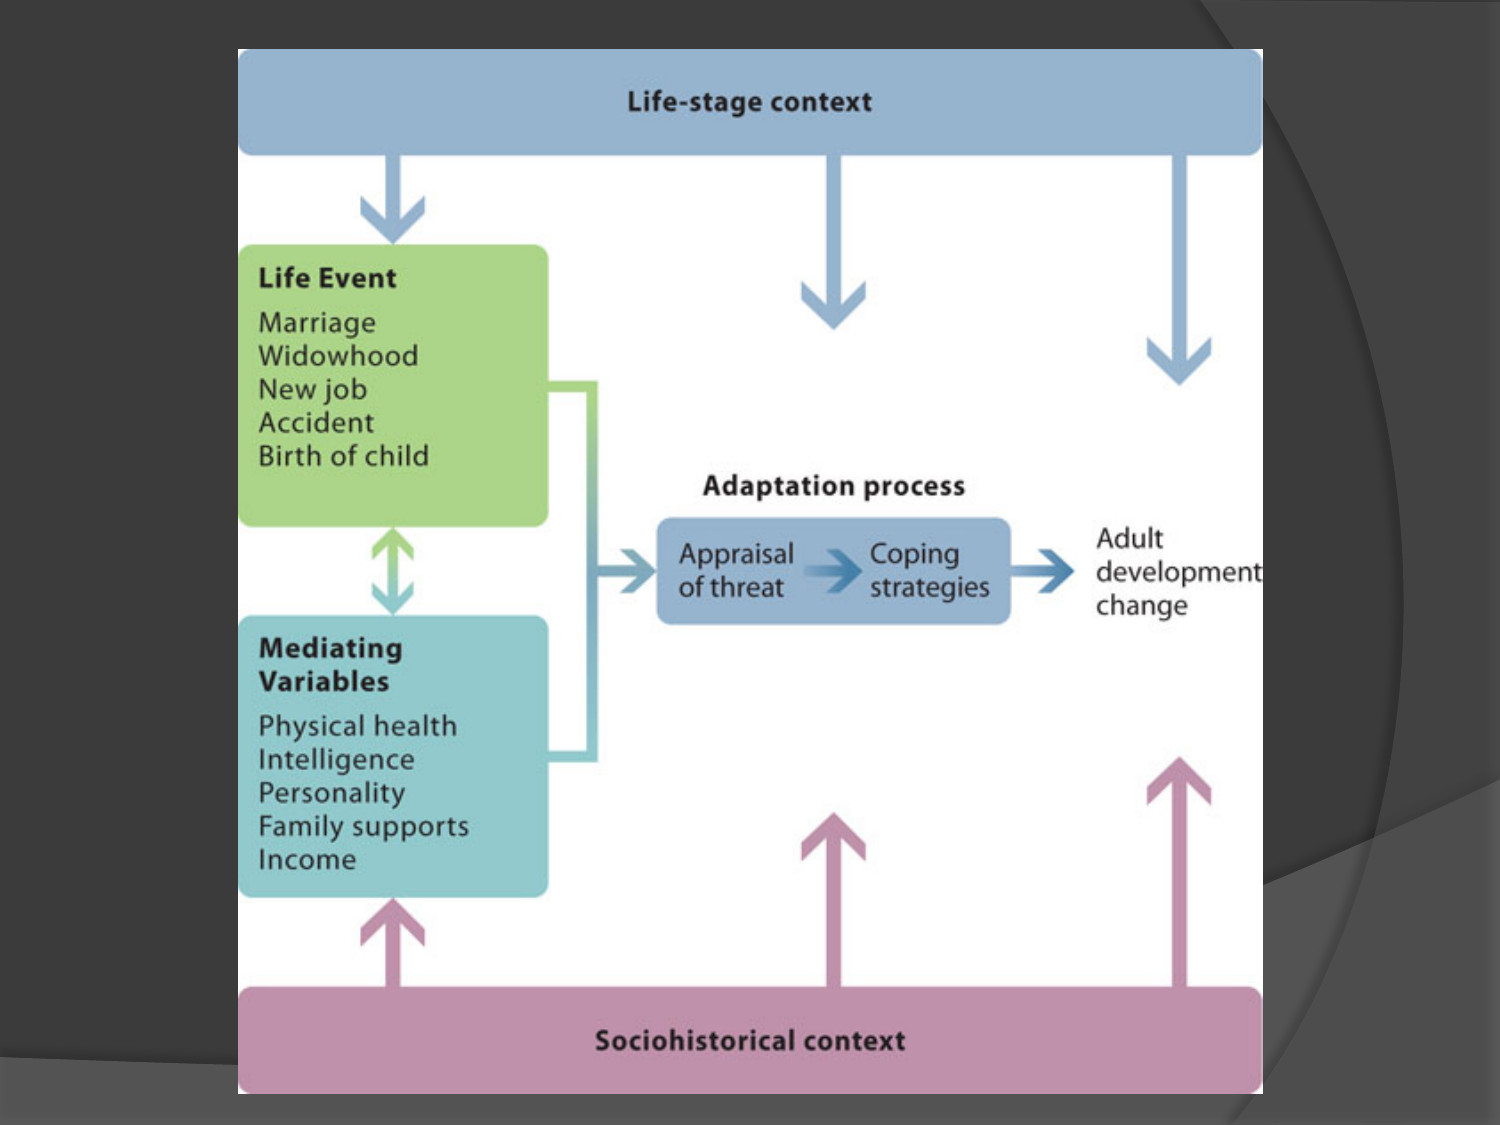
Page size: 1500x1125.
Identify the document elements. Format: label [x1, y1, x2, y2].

picture [238, 49, 1263, 1094]
